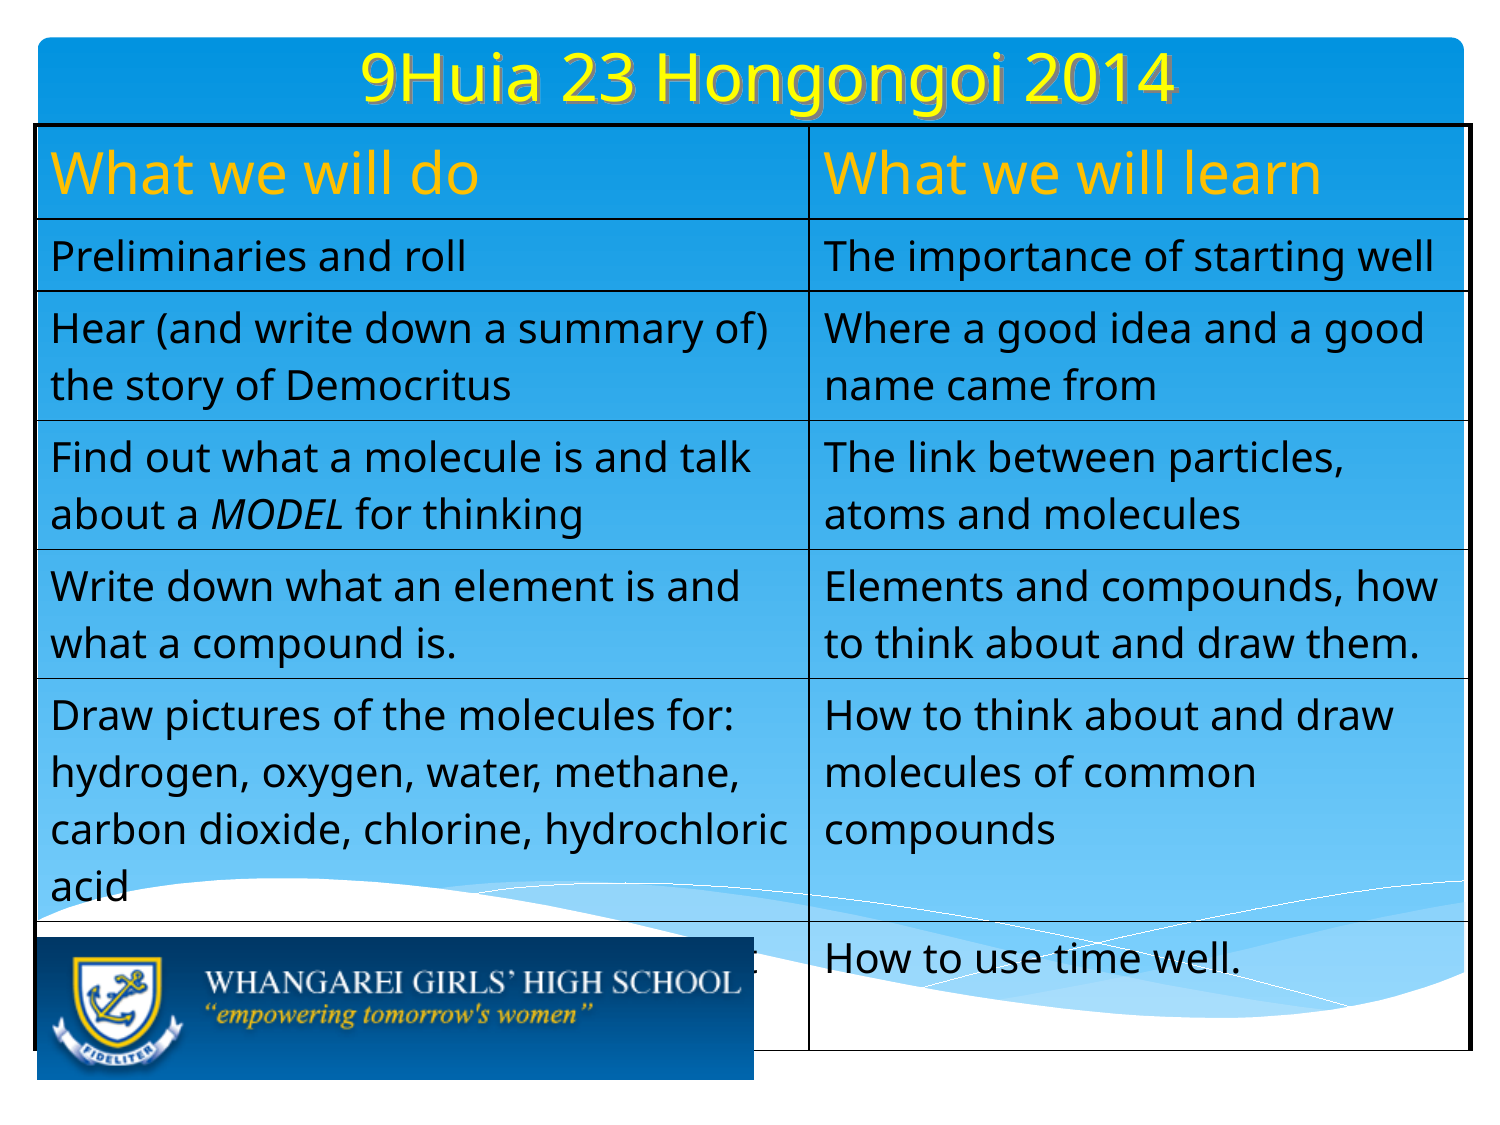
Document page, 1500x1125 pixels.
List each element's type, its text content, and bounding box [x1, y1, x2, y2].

table_cell Draw pictures of the molecules for: hydrogen, oxygen, water, methane, carbon dioxide, chlorine, hydrochloric acid [37, 679, 808, 921]
table_cell The importance of starting well [810, 220, 1468, 290]
table_cell How to use time well. [810, 922, 1468, 1050]
table_cell Hear (and write down a summary of) the story of Democritus [37, 292, 808, 420]
table_cell Preliminaries and roll [37, 220, 808, 290]
table_cell Where a good idea and a good name came from [810, 292, 1468, 420]
table_cell The link between particles, atoms and molecules [810, 421, 1468, 549]
picture [37, 937, 754, 1080]
text_box 9Huia 23 Hongongoi 2014 [162, 24, 1375, 123]
table_cell If time, work on our Scipads and get our books marked [37, 922, 808, 1050]
table_cell Elements and compounds, how to think about and draw them. [810, 550, 1468, 678]
table_cell How to think about and draw molecules of common compounds [810, 679, 1468, 921]
table_cell Write down what an element is and what a compound is. [37, 550, 808, 678]
table_header What we will learn [810, 127, 1468, 218]
table_cell Find out what a molecule is and talk about a MODEL for thinking [37, 421, 808, 549]
table_header What we will do [37, 127, 808, 218]
